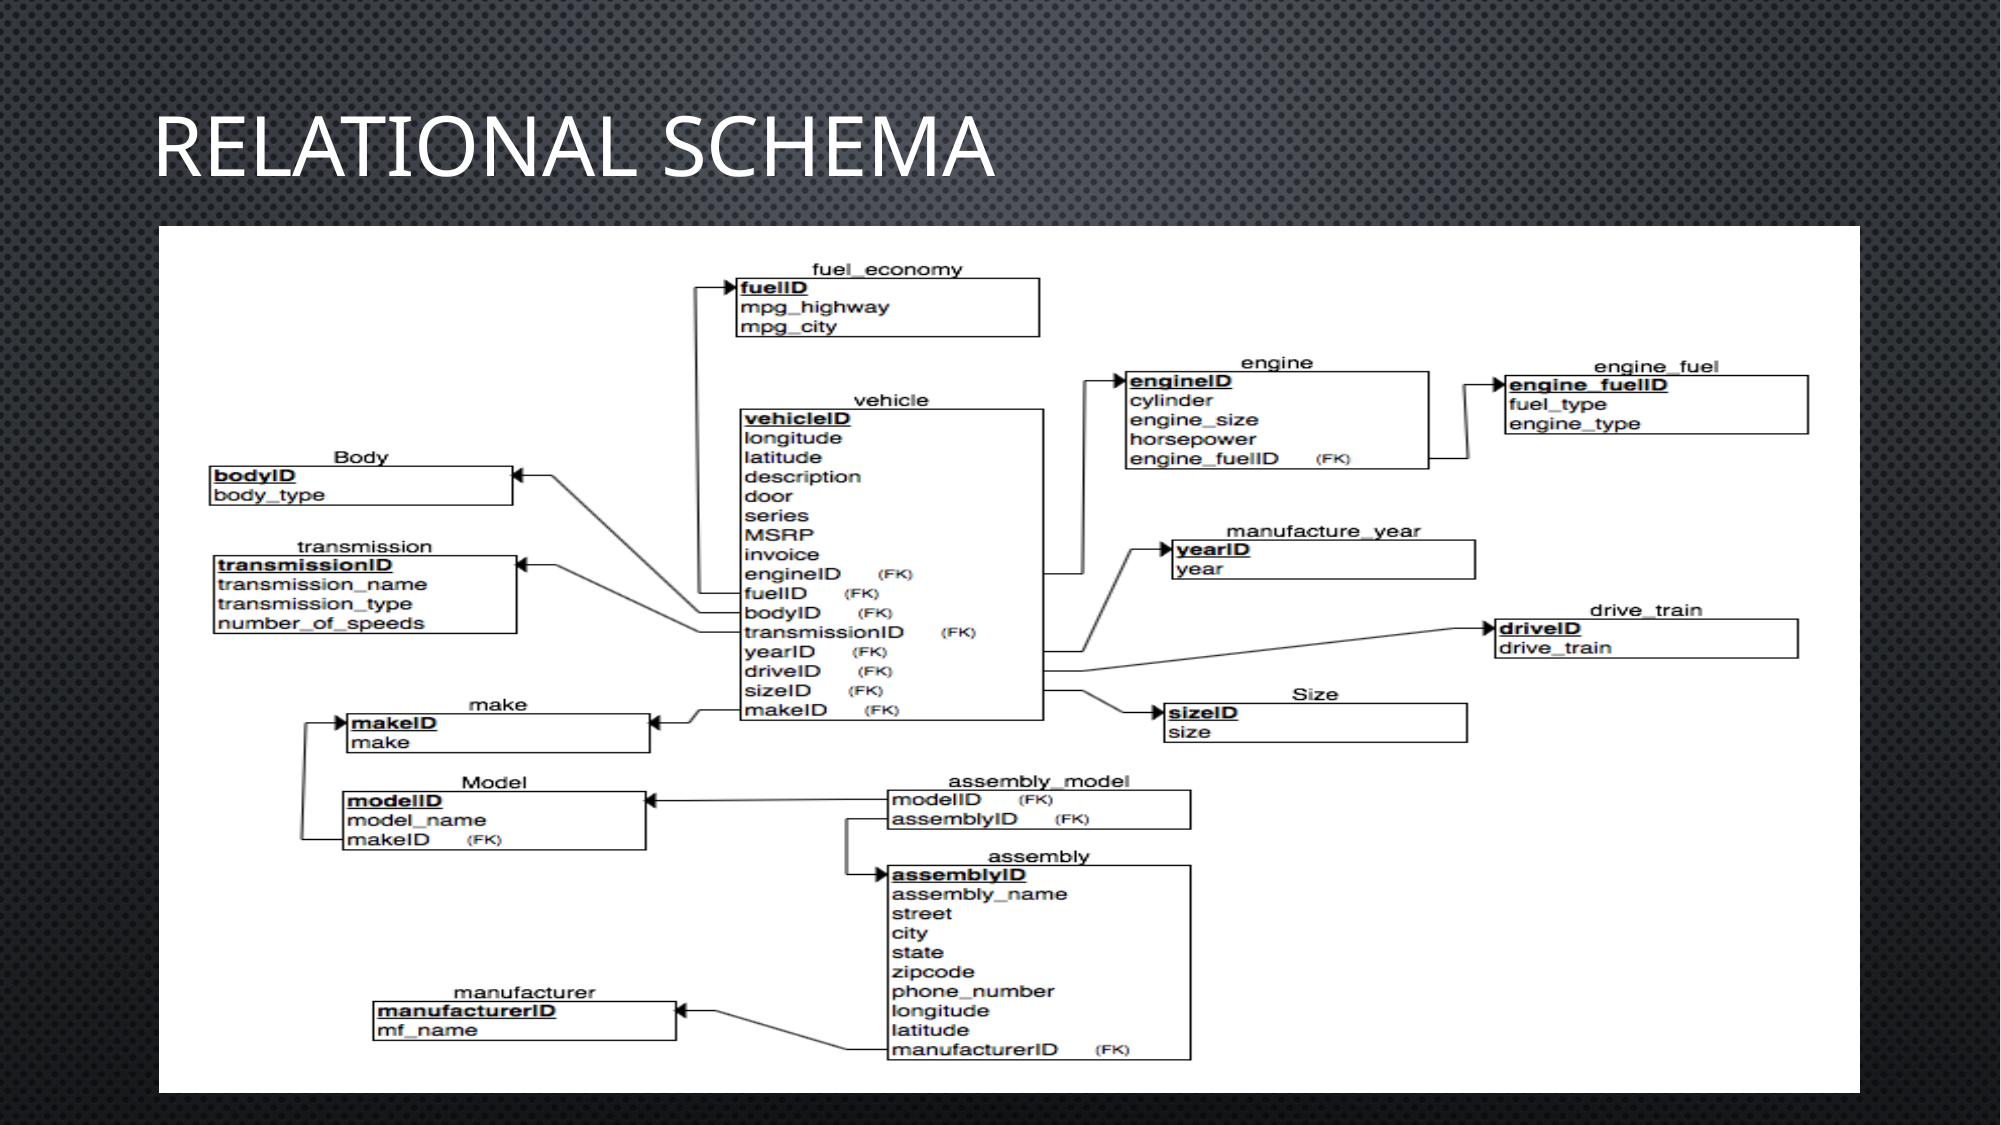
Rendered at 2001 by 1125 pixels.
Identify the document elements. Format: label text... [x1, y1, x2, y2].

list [159, 226, 1861, 1093]
title Relational schema [136, 59, 1908, 227]
